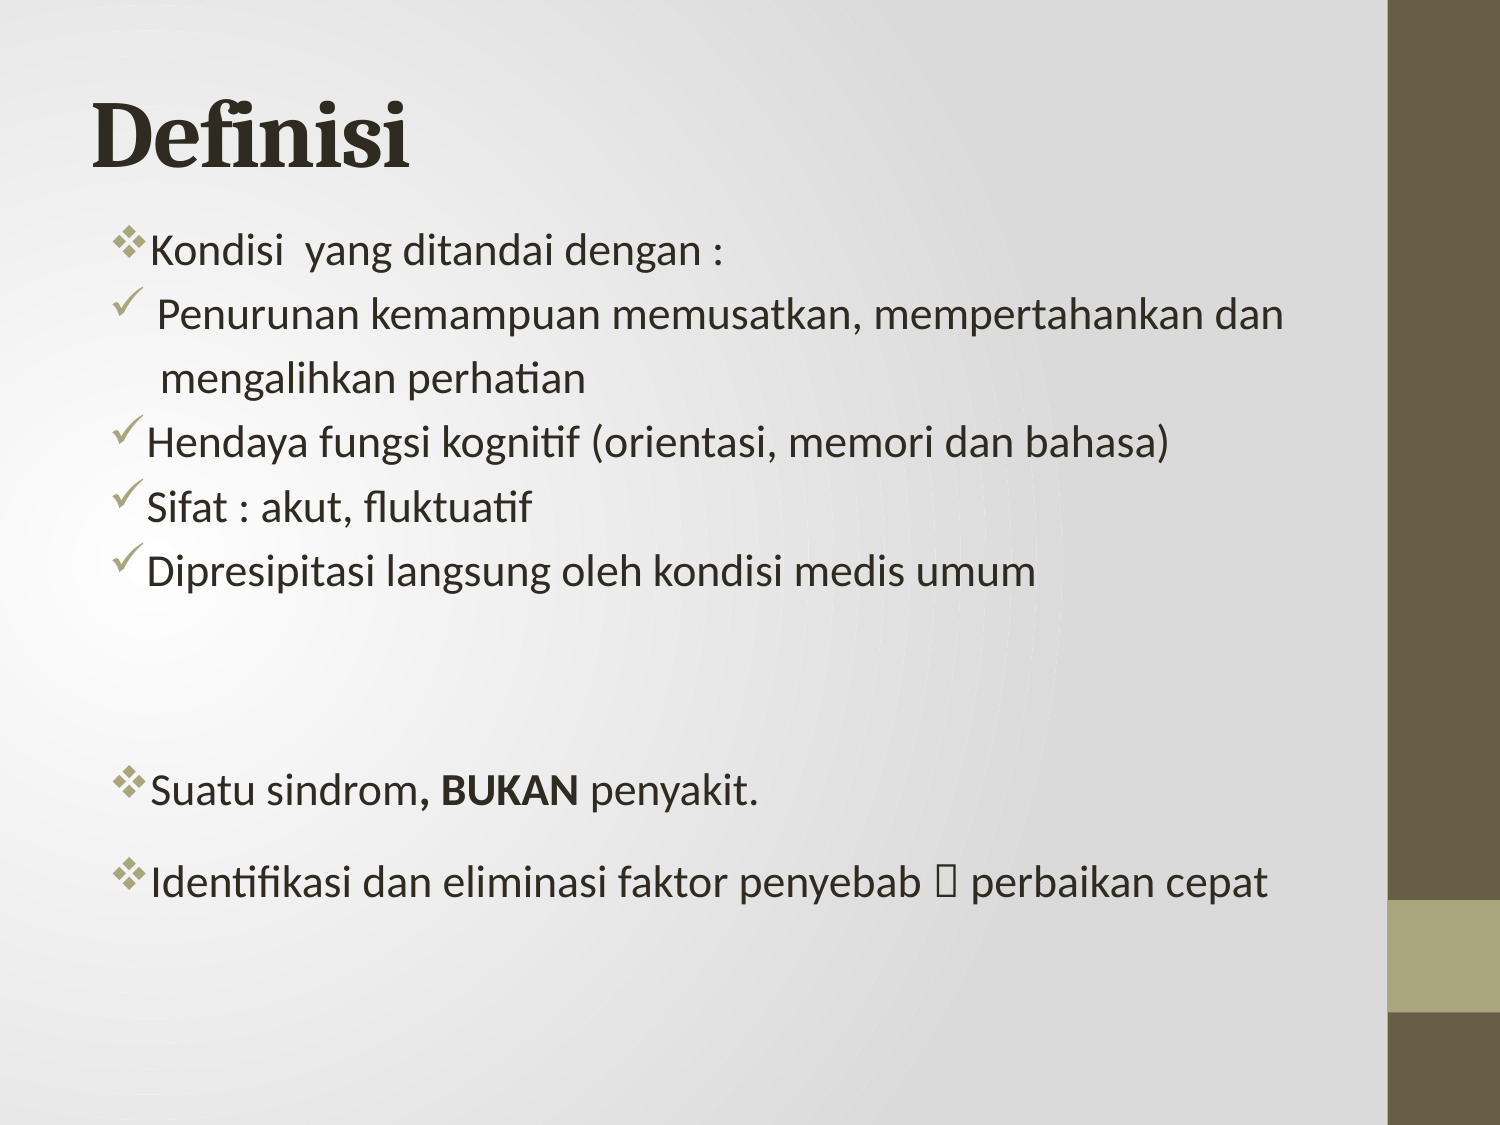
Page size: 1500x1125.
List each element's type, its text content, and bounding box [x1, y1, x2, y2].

title Definisi [75, 45, 1425, 212]
list Kondisi yang ditandai dengan : Penurunan kemampuan memusatkan, mempertahankan dan mengalihkan perhatian Hendaya fungsi kognitif (orientasi, memori dan bahasa) Sifat : akut, fluktuatif Dipresipitasi langsung oleh kondisi medis umum Suatu sindrom, BUKAN penyakit. Identifikasi dan eliminasi faktor penyebab  perbaikan cepat [75, 212, 1425, 1018]
